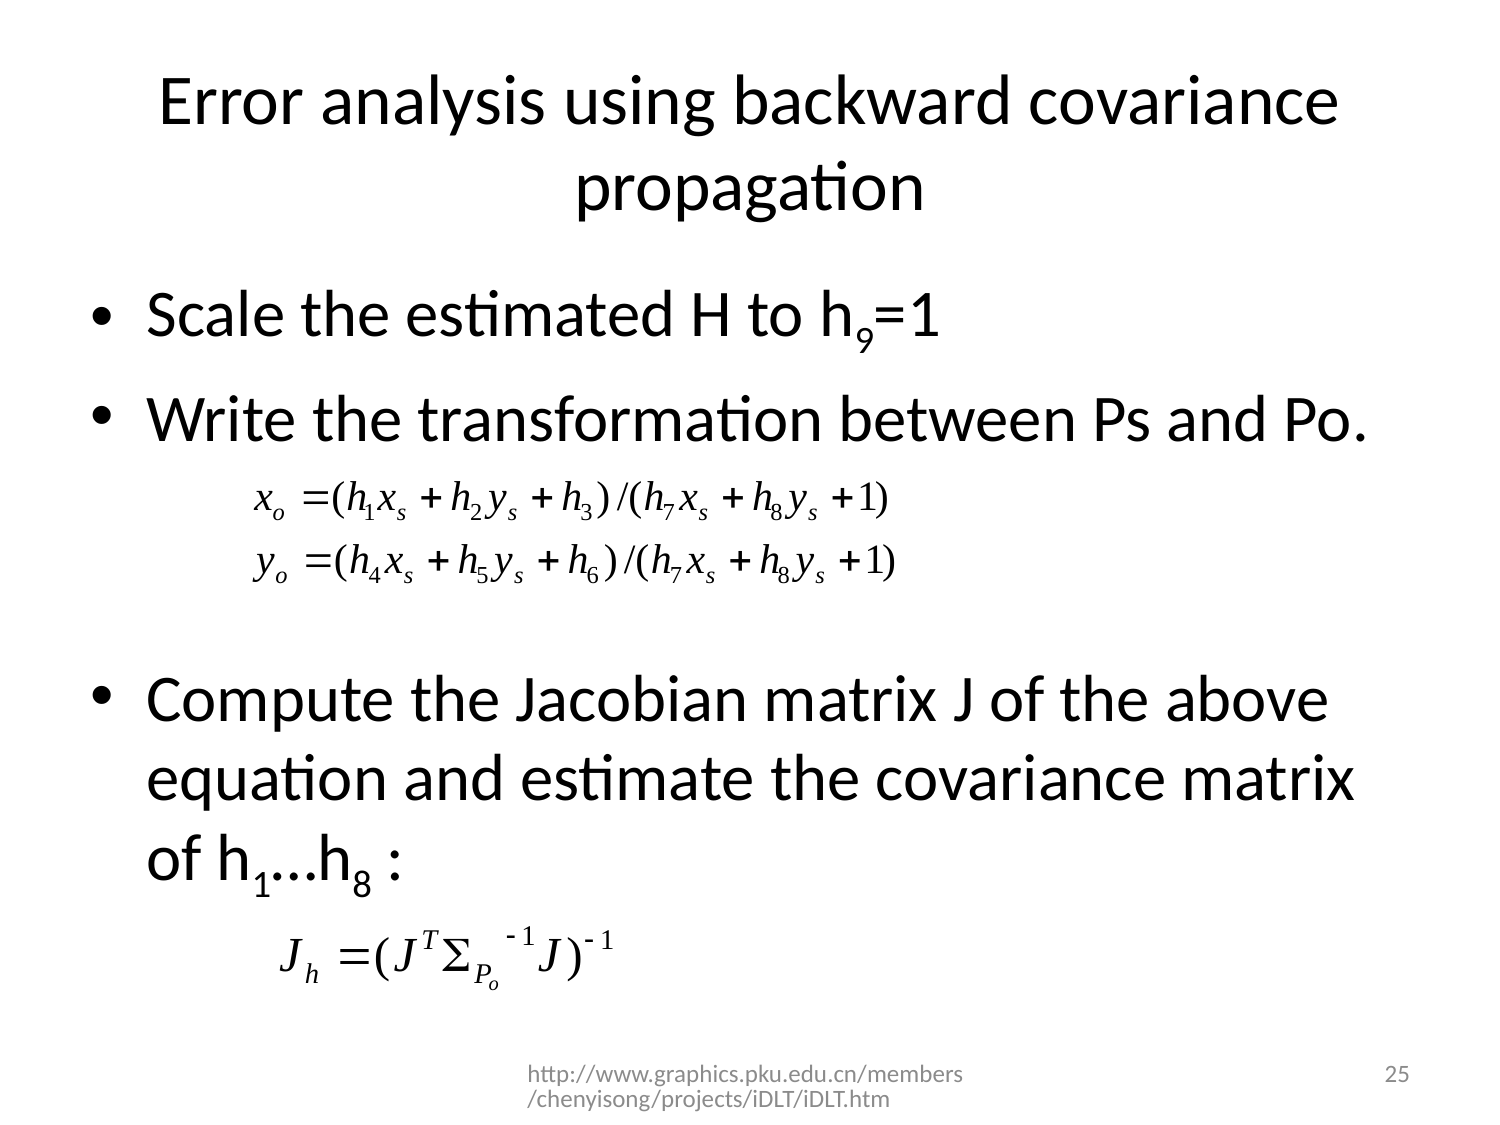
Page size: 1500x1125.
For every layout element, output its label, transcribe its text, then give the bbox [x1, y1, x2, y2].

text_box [269, 913, 622, 1000]
footer http://www.graphics.pku.edu.cn/members/chenyisong/projects/iDLT/iDLT.htm [512, 1042, 988, 1103]
list Scale the estimated H to h9=1 Write the transformation between Ps and Po. Compute the Jacobian matrix J of the above equation and estimate the covariance matrix of h1…h8 : [75, 262, 1425, 1005]
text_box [245, 468, 903, 594]
slide_number 25 [1074, 1042, 1425, 1103]
title Error analysis using backward covariance propagation [75, 45, 1425, 233]
